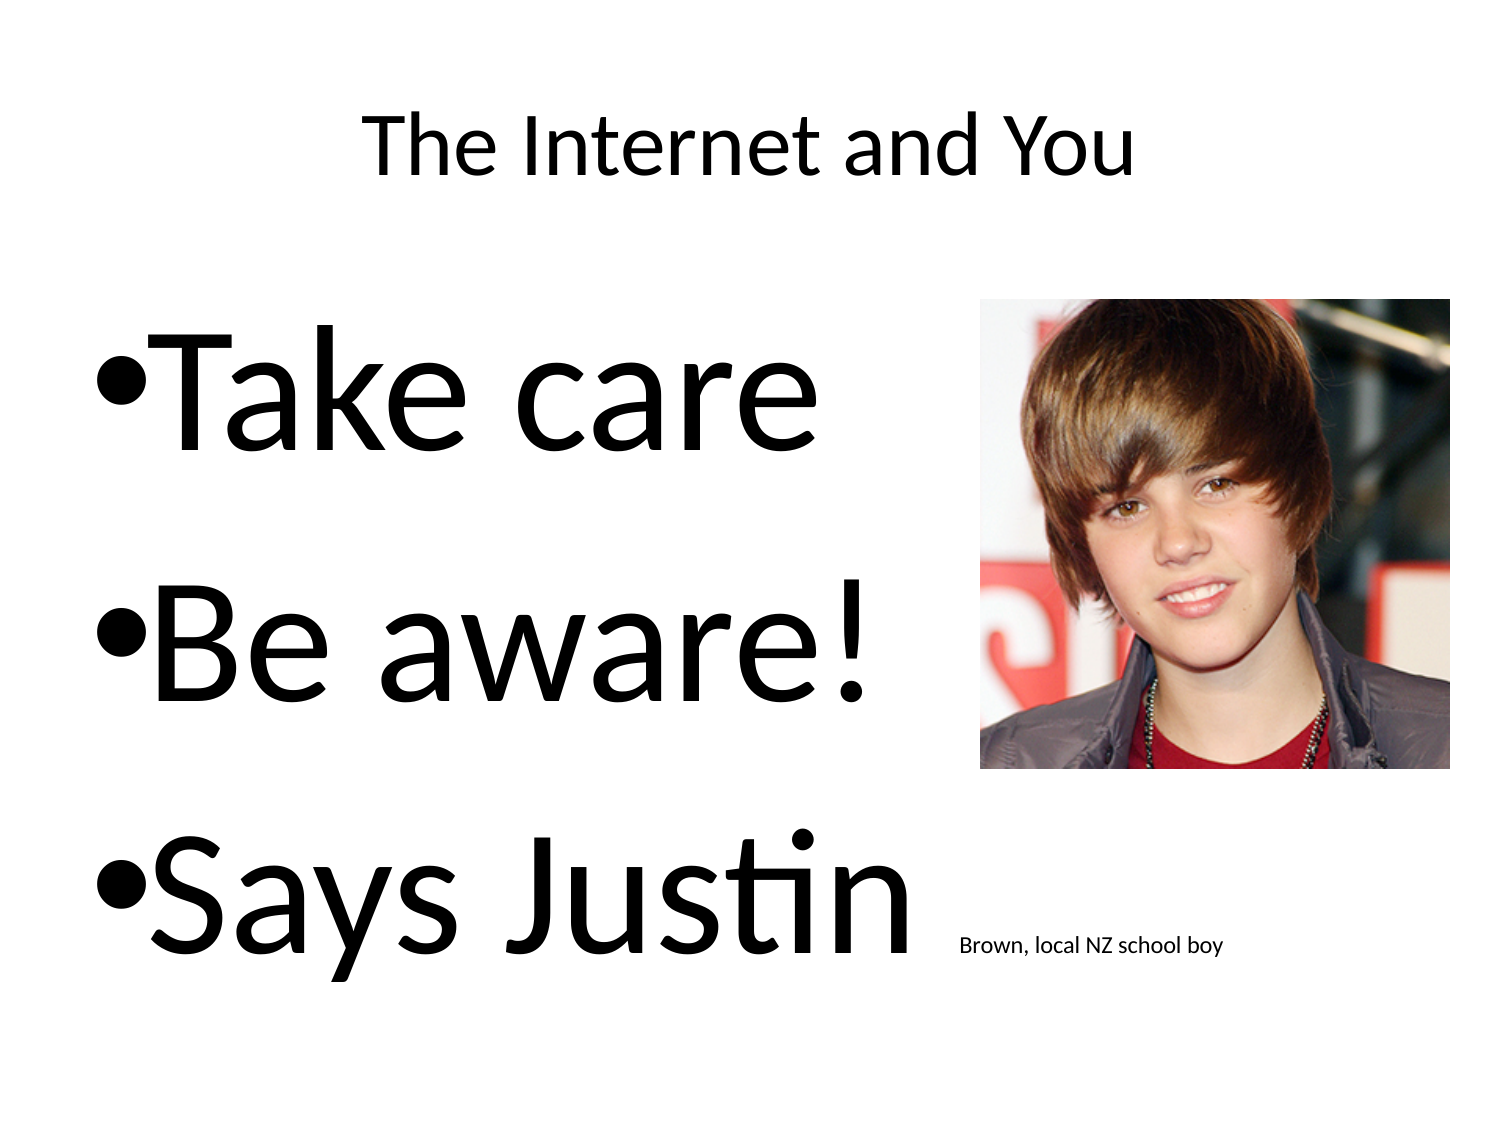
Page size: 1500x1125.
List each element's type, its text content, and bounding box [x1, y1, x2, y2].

picture [980, 299, 1450, 769]
title The Internet and You [75, 45, 1425, 233]
list Take care Be aware! Says Justin Brown, local NZ school boy [75, 262, 1425, 1005]
